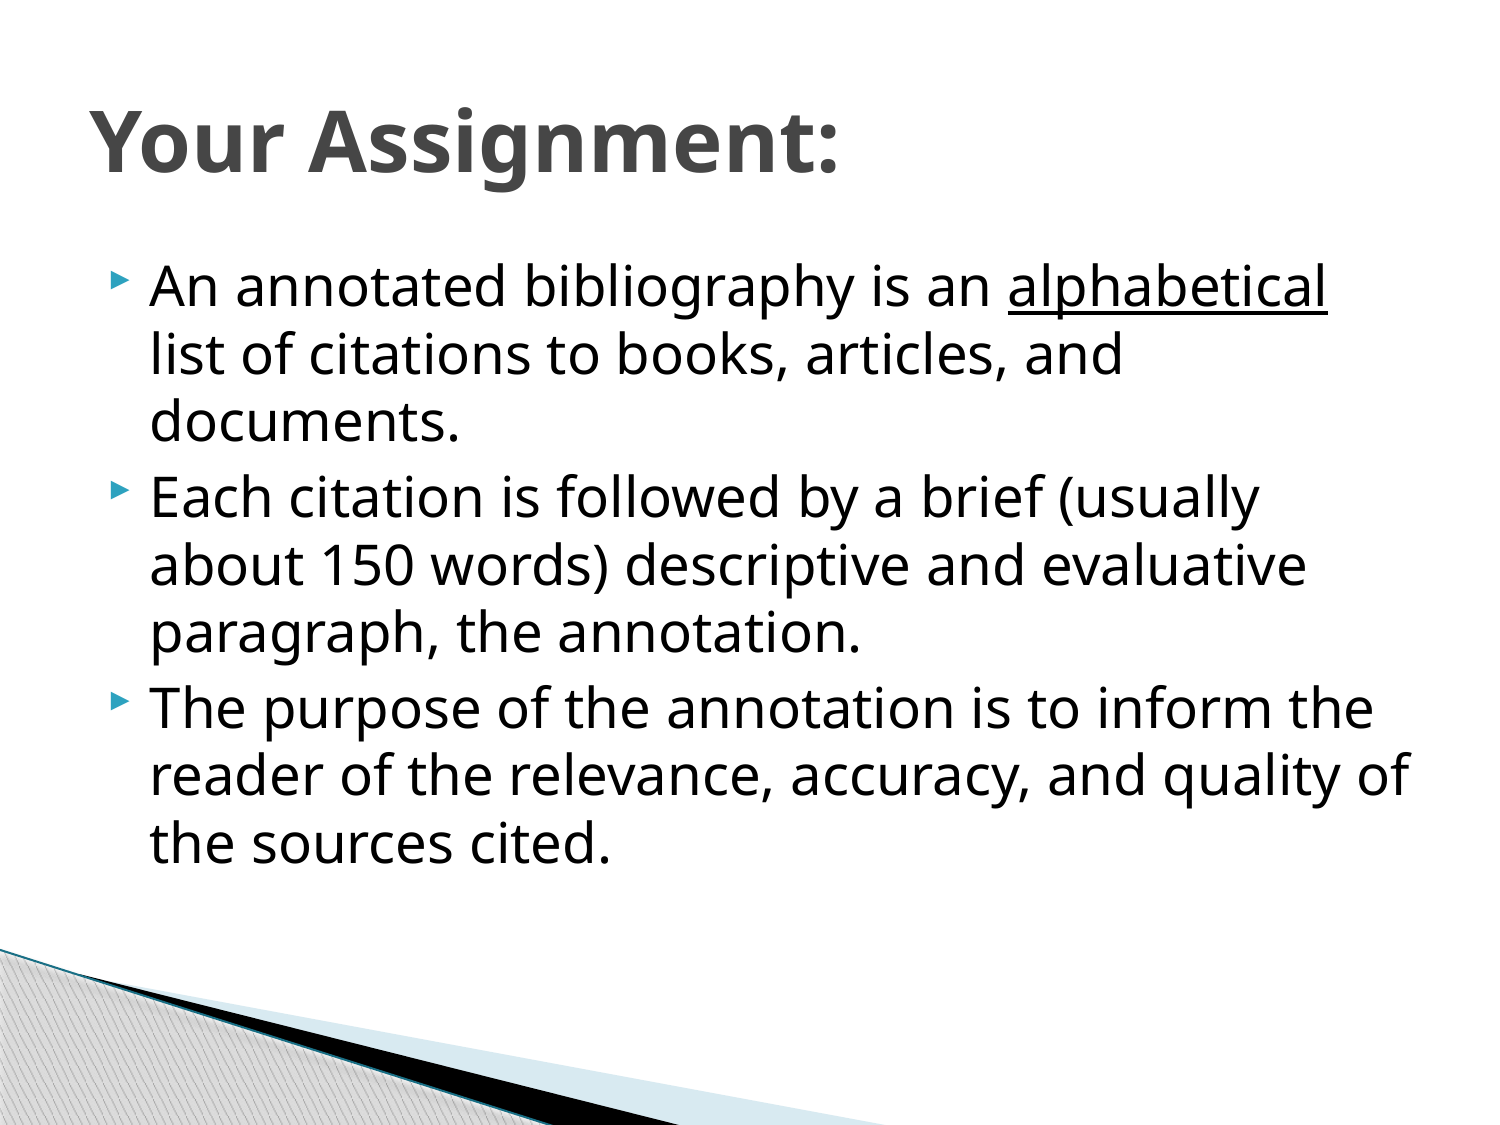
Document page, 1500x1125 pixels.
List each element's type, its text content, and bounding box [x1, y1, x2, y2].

list An annotated bibliography is an alphabetical list of citations to books, articles, and documents. Each citation is followed by a brief (usually about 150 words) descriptive and evaluative paragraph, the annotation. The purpose of the annotation is to inform the reader of the relevance, accuracy, and quality of the sources cited. [75, 243, 1425, 986]
title Your Assignment: [75, 45, 1425, 233]
